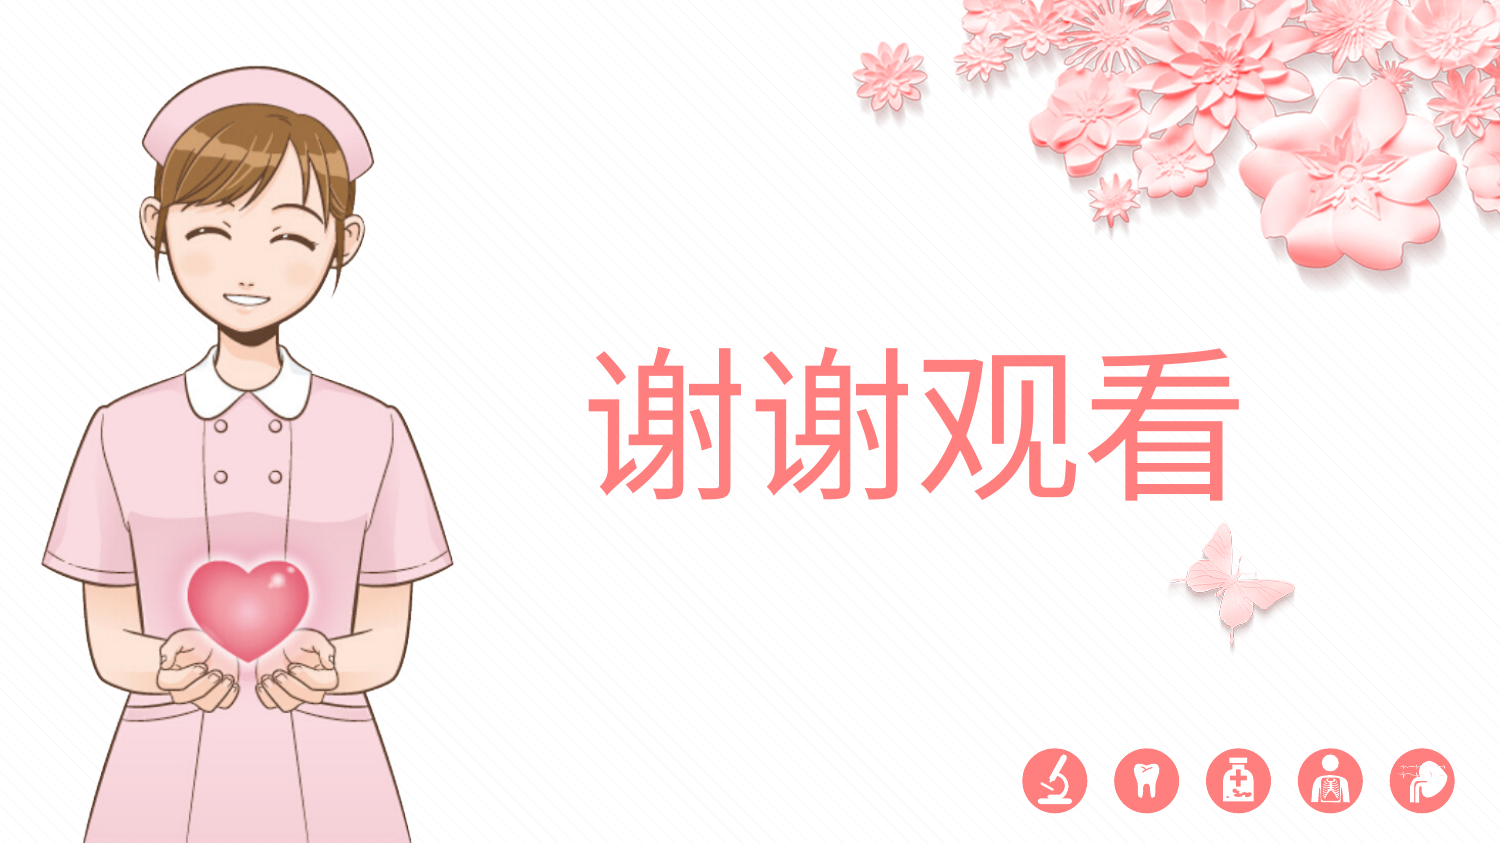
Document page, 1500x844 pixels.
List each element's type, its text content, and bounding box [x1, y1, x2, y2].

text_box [1114, 748, 1180, 814]
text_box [1297, 748, 1363, 814]
picture [1161, 510, 1323, 657]
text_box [1022, 748, 1088, 814]
picture [6, 45, 580, 843]
picture [799, 0, 1500, 331]
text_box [1205, 748, 1271, 814]
text_box 谢谢观看 [580, 313, 1339, 528]
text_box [1389, 748, 1455, 814]
